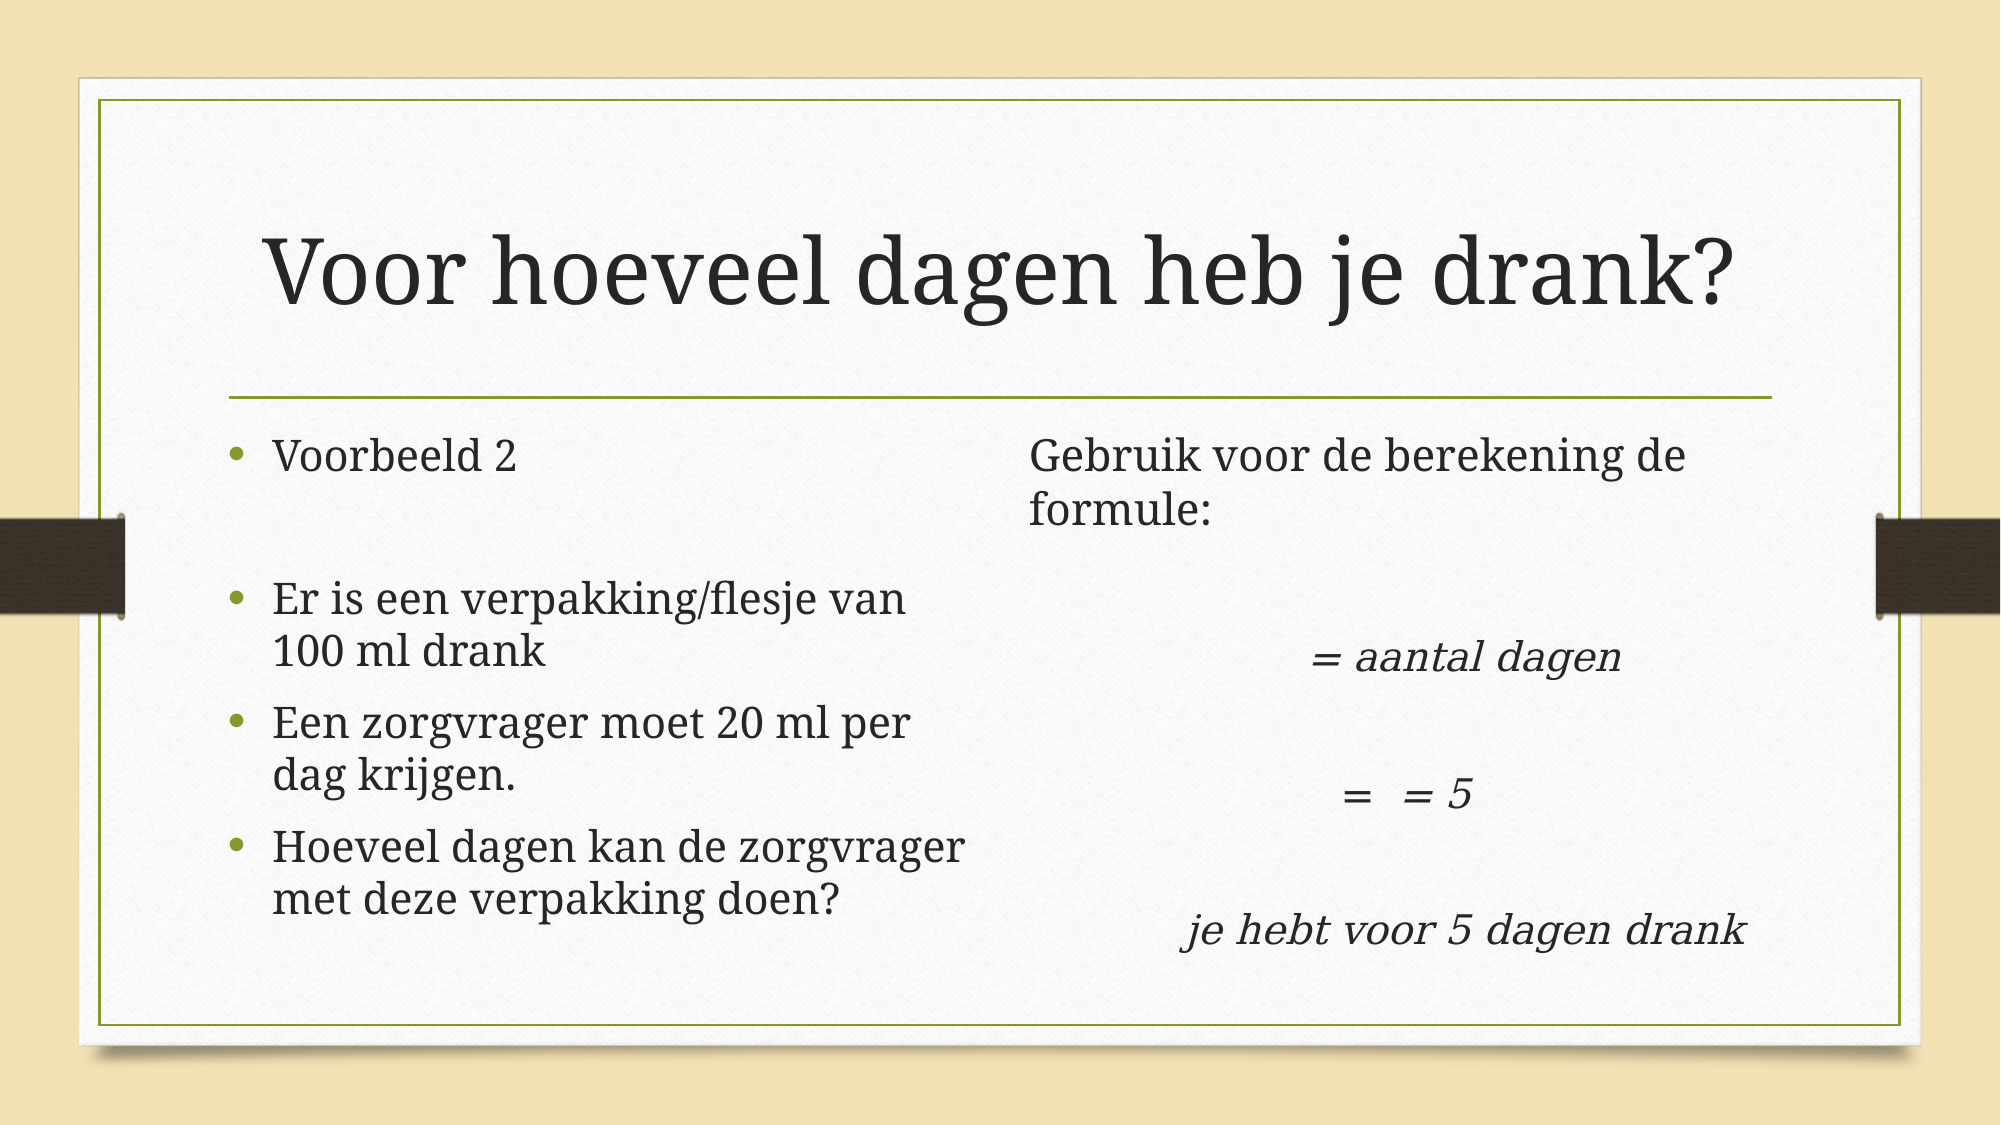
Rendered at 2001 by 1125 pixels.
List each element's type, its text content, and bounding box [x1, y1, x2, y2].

list Voorbeeld 2 Er is een verpakking/flesje van 100 ml drank Een zorgvrager moet 20 ml per dag krijgen. Hoeveel dagen kan de zorgvrager met deze verpakking doen? [213, 420, 987, 963]
picture [0, 0, 2001, 1125]
title Voor hoeveel dagen heb je drank? [212, 161, 1788, 375]
